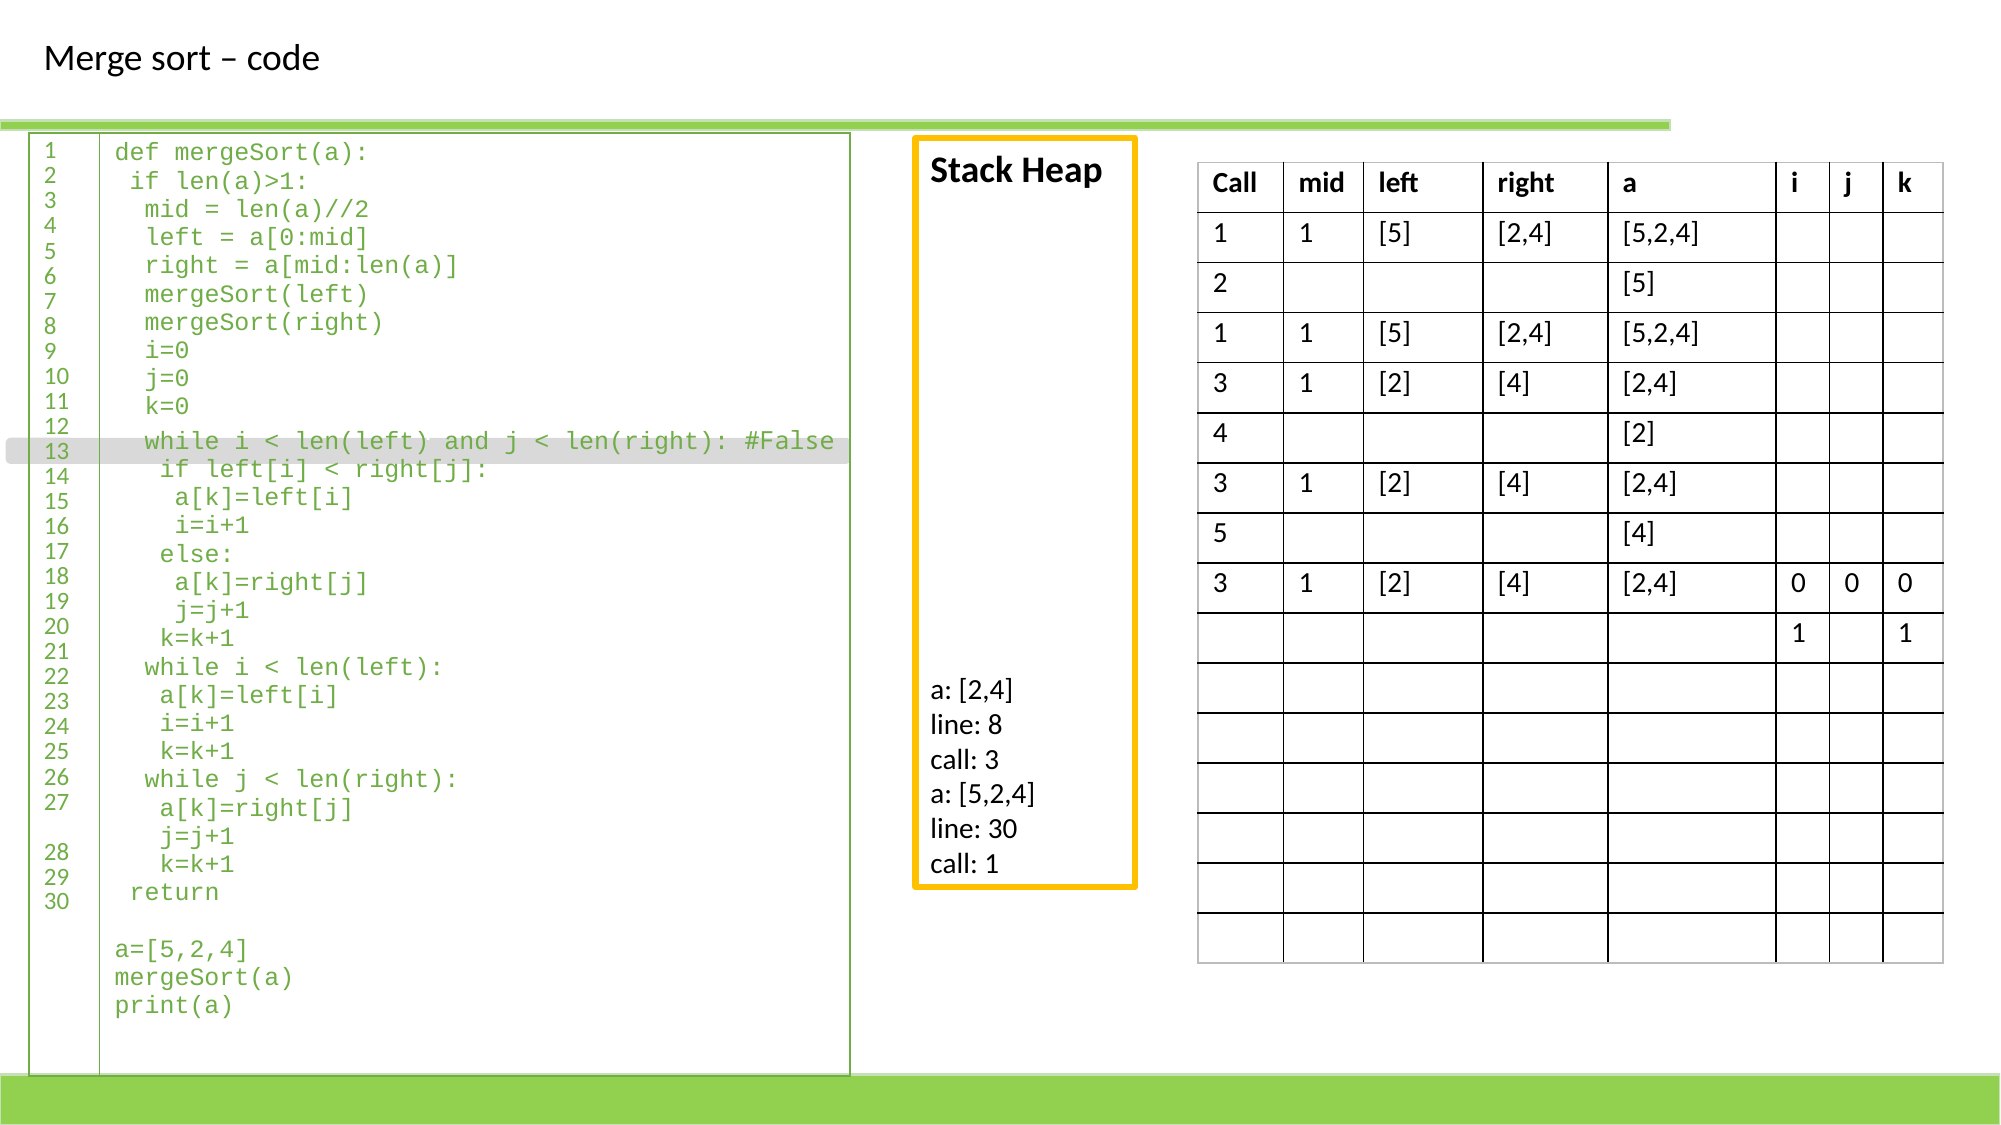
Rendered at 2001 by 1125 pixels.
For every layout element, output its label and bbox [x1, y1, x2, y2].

table_cell [1484, 213, 1607, 262]
table_cell [1364, 914, 1482, 962]
table_cell [1777, 714, 1829, 762]
table_cell [1830, 814, 1882, 862]
table_cell [1284, 363, 1363, 412]
table_cell [1884, 764, 1942, 812]
table_cell [1199, 914, 1283, 962]
table_cell [1884, 464, 1942, 512]
table_cell [1609, 864, 1775, 912]
table_cell [1199, 564, 1283, 612]
table_cell [1484, 914, 1607, 962]
table_cell [1884, 313, 1942, 362]
table_cell [1284, 464, 1363, 512]
table_cell [1364, 464, 1482, 512]
table_cell [1884, 514, 1942, 562]
table_cell [1484, 363, 1607, 412]
table_cell [1884, 263, 1942, 312]
table_cell [1284, 714, 1363, 762]
table_cell [1777, 764, 1829, 812]
table_cell [1609, 363, 1775, 412]
table_cell [1830, 714, 1882, 762]
table_header [1199, 163, 1283, 212]
table_cell [1609, 213, 1775, 262]
table_cell [1484, 814, 1607, 862]
table_header [1830, 163, 1882, 212]
table_header [1284, 163, 1363, 212]
table_cell [1884, 914, 1942, 962]
table_cell [1777, 213, 1829, 262]
table_cell [1830, 414, 1882, 462]
table_cell [1199, 414, 1283, 462]
table_cell [1484, 414, 1607, 462]
table_cell [1884, 664, 1942, 712]
table_cell [1830, 363, 1882, 412]
table_cell [1199, 313, 1283, 362]
table_cell [1284, 764, 1363, 812]
table_header [30, 134, 99, 1075]
table_header [1484, 163, 1607, 212]
table_cell [1609, 714, 1775, 762]
table_cell [1199, 263, 1283, 312]
table_cell [1284, 263, 1363, 312]
table_cell [1364, 263, 1482, 312]
table_cell [1364, 664, 1482, 712]
table_cell [1884, 614, 1942, 662]
table_cell [1199, 514, 1283, 562]
table_cell [1199, 664, 1283, 712]
table_cell [1284, 914, 1363, 962]
table_cell [1199, 213, 1283, 262]
table_cell [1364, 514, 1482, 562]
table_cell [1364, 864, 1482, 912]
table_cell [1364, 363, 1482, 412]
table_cell [1484, 313, 1607, 362]
table_cell [1484, 514, 1607, 562]
table_cell [1199, 864, 1283, 912]
table_cell [1830, 864, 1882, 912]
table_cell [1484, 564, 1607, 612]
table_cell [1830, 914, 1882, 962]
table_cell [1830, 514, 1882, 562]
table_header [1777, 163, 1829, 212]
table_cell [1284, 864, 1363, 912]
table_cell [1484, 864, 1607, 912]
table_cell [1484, 464, 1607, 512]
table_cell [1777, 864, 1829, 912]
table_cell [1199, 764, 1283, 812]
table_cell [1199, 714, 1283, 762]
table_cell [1830, 213, 1882, 262]
table_cell [1484, 714, 1607, 762]
table_cell [1777, 664, 1829, 712]
table_cell [1284, 814, 1363, 862]
table_cell [1609, 263, 1775, 312]
table_cell [1609, 814, 1775, 862]
table_cell [1364, 313, 1482, 362]
table_cell [1884, 714, 1942, 762]
table_cell [1284, 313, 1363, 362]
table_header [1364, 163, 1482, 212]
table_cell [1884, 414, 1942, 462]
table_cell [1484, 614, 1607, 662]
text_box [5, 437, 28, 464]
table_cell [1284, 414, 1363, 462]
table_cell [1364, 414, 1482, 462]
table_cell [1609, 313, 1775, 362]
table_cell [1777, 514, 1829, 562]
table_cell [1364, 213, 1482, 262]
table_cell [1199, 363, 1283, 412]
table_cell [1199, 464, 1283, 512]
table_cell [1364, 764, 1482, 812]
table_header [1609, 163, 1775, 212]
table_cell [1830, 564, 1882, 612]
table_cell [1609, 514, 1775, 562]
table_cell [1777, 914, 1829, 962]
table_header [100, 134, 849, 1075]
table_cell [1609, 764, 1775, 812]
table_cell [1884, 814, 1942, 862]
table_cell [1364, 714, 1482, 762]
table_cell [1609, 614, 1775, 662]
table_cell [1830, 263, 1882, 312]
table_cell [1609, 564, 1775, 612]
table_cell [1777, 363, 1829, 412]
table_cell [1777, 814, 1829, 862]
table_cell [1777, 414, 1829, 462]
table_cell [1284, 614, 1363, 662]
table_cell [1609, 914, 1775, 962]
table_cell [1609, 664, 1775, 712]
text_box [915, 137, 1135, 888]
table_cell [1884, 864, 1942, 912]
table_cell [1830, 313, 1882, 362]
table_cell [1609, 414, 1775, 462]
table_cell [1609, 464, 1775, 512]
table_cell [1284, 213, 1363, 262]
table_cell [1777, 313, 1829, 362]
table_header [1884, 163, 1942, 212]
table_cell [1830, 764, 1882, 812]
table_cell [1777, 464, 1829, 512]
text_box [28, 25, 1072, 86]
table_cell [1777, 614, 1829, 662]
table_cell [1830, 664, 1882, 712]
table_cell [1484, 263, 1607, 312]
table_cell [1777, 564, 1829, 612]
table_cell [1484, 764, 1607, 812]
table_cell [1830, 464, 1882, 512]
table_cell [1199, 614, 1283, 662]
table_cell [1284, 564, 1363, 612]
table_cell [1884, 564, 1942, 612]
table_cell [1777, 263, 1829, 312]
table_cell [1884, 213, 1942, 262]
table_cell [1884, 363, 1942, 412]
table_cell [1364, 564, 1482, 612]
table_cell [1199, 814, 1283, 862]
table_cell [1364, 614, 1482, 662]
table_cell [1364, 814, 1482, 862]
table_cell [1830, 614, 1882, 662]
table_cell [1484, 664, 1607, 712]
table_cell [1284, 514, 1363, 562]
table_cell [1284, 664, 1363, 712]
